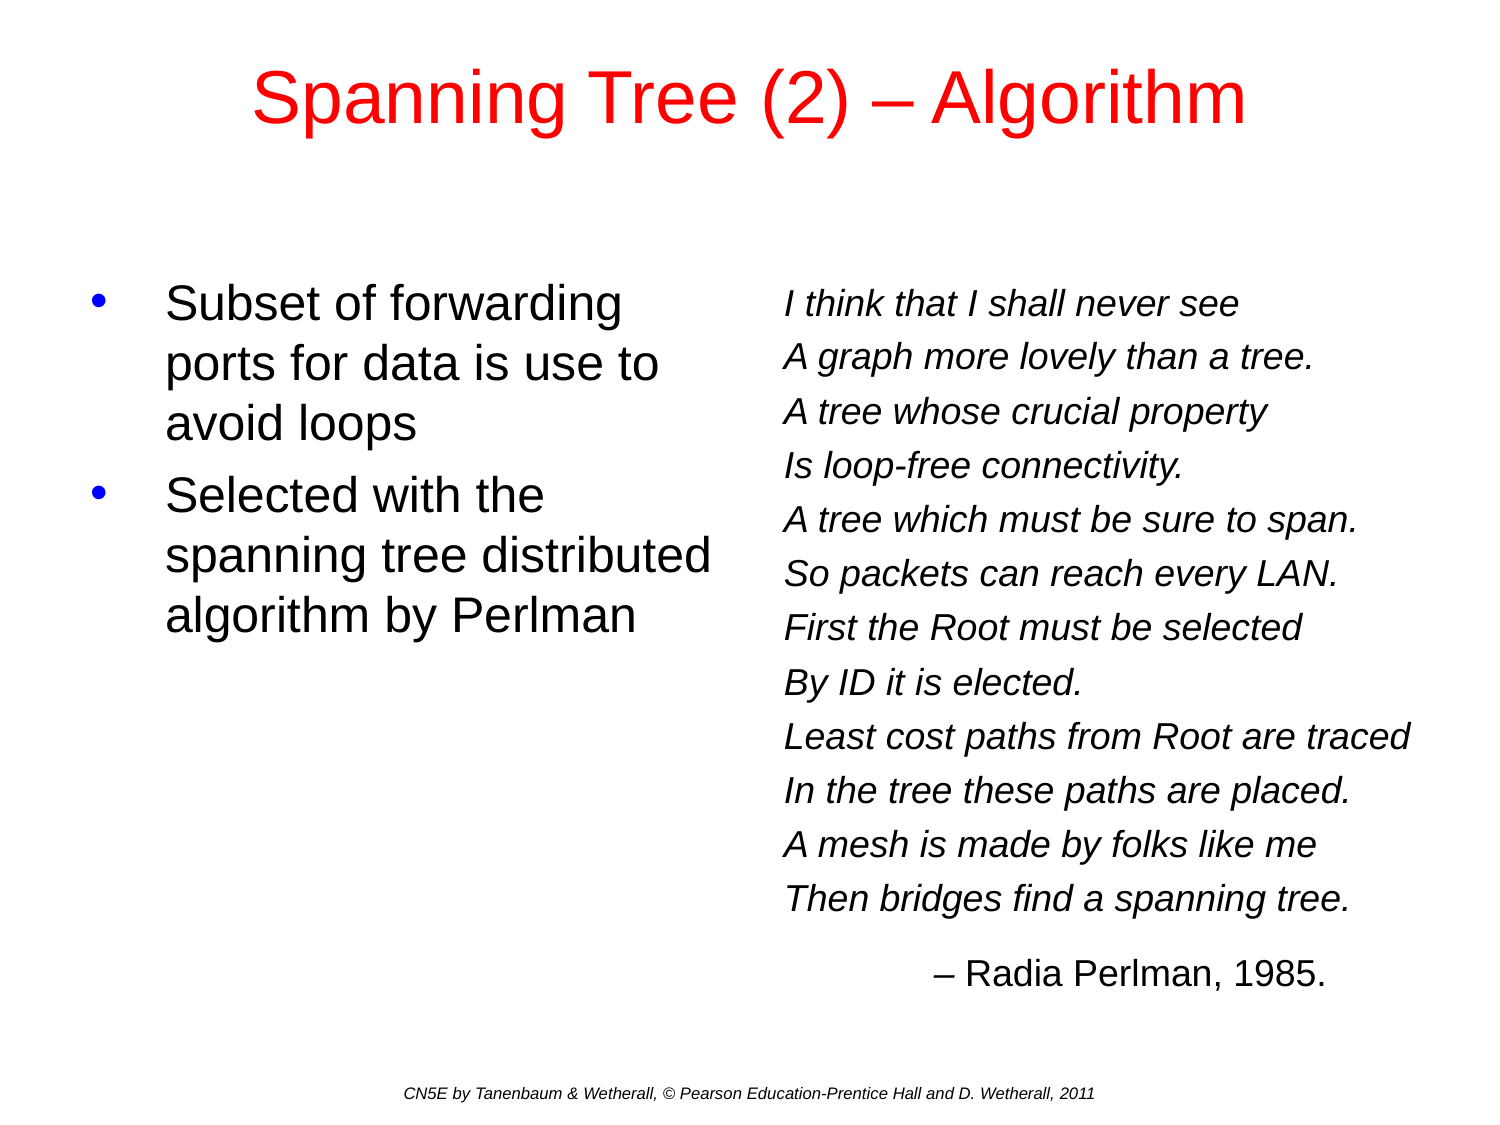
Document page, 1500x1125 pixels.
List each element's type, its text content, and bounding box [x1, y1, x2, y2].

footer CN5E by Tanenbaum & Wetherall, © Pearson Education-Prentice Hall and D. Wetherall, 2011 [0, 1074, 1500, 1125]
list Subset of forwarding ports for data is use to avoid loops Selected with the spanning tree distributed algorithm by Perlman [74, 262, 751, 1062]
text_box I think that I shall never see A graph more lovely than a tree. A tree whose crucial property Is loop-free connectivity. A tree which must be sure to span. So packets can reach every LAN. First the Root must be selected By ID it is elected. Least cost paths from Root are traced In the tree these paths are placed. A mesh is made by folks like me Then bridges find a spanning tree. – Radia Perlman, 1985. [769, 261, 1426, 1002]
title Spanning Tree (2) – Algorithm [0, 0, 1500, 188]
